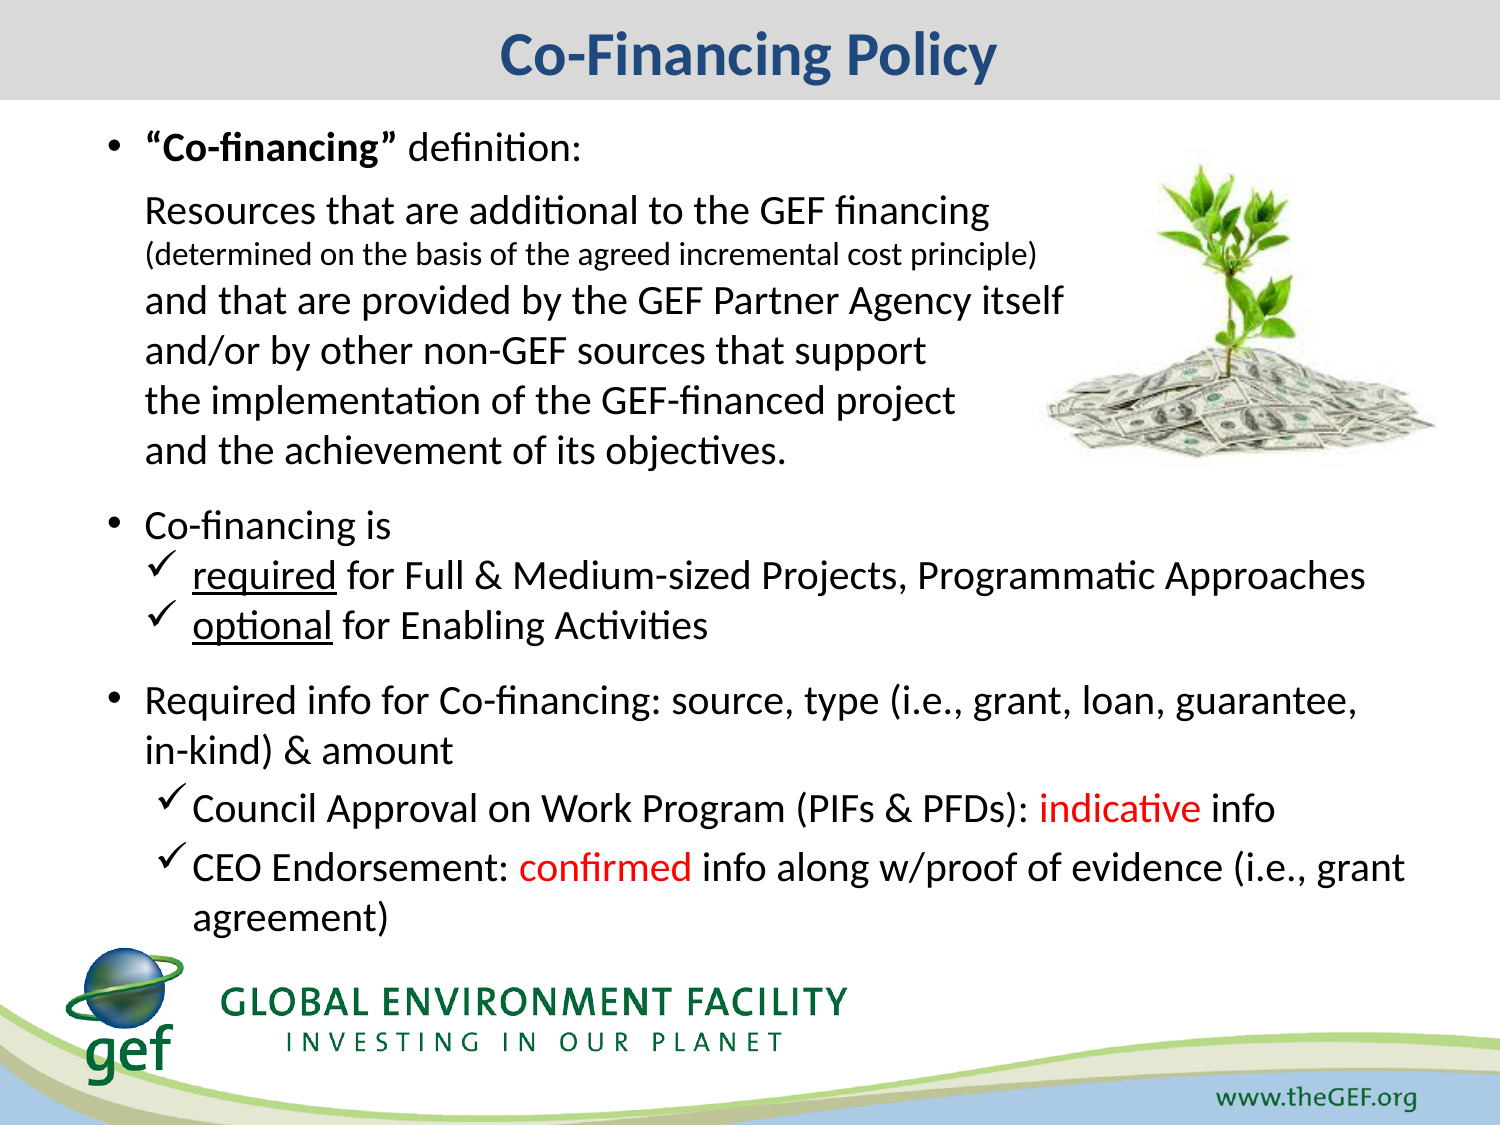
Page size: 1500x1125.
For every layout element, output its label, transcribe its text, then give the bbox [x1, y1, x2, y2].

picture [0, 920, 1500, 1125]
text_box Co-Financing Policy [0, 0, 1500, 100]
picture [1024, 149, 1455, 472]
list “Co-financing” definition: Resources that are additional to the GEF financing (determined on the basis of the agreed incremental cost principle) and that are provided by the GEF Partner Agency itself and/or by other non-GEF sources that support the implementation of the GEF-financed project and the achievement of its objectives. Co-financing is required for Full & Medium-sized Projects, Programmatic Approaches optional for Enabling Activities Required info for Co-financing: source, type (i.e., grant, loan, guarantee, in-kind) & amount Council Approval on Work Program (PIFs & PFDs): indicative info CEO Endorsement: confirmed info along w/proof of evidence (i.e., grant agreement) [91, 112, 1426, 938]
